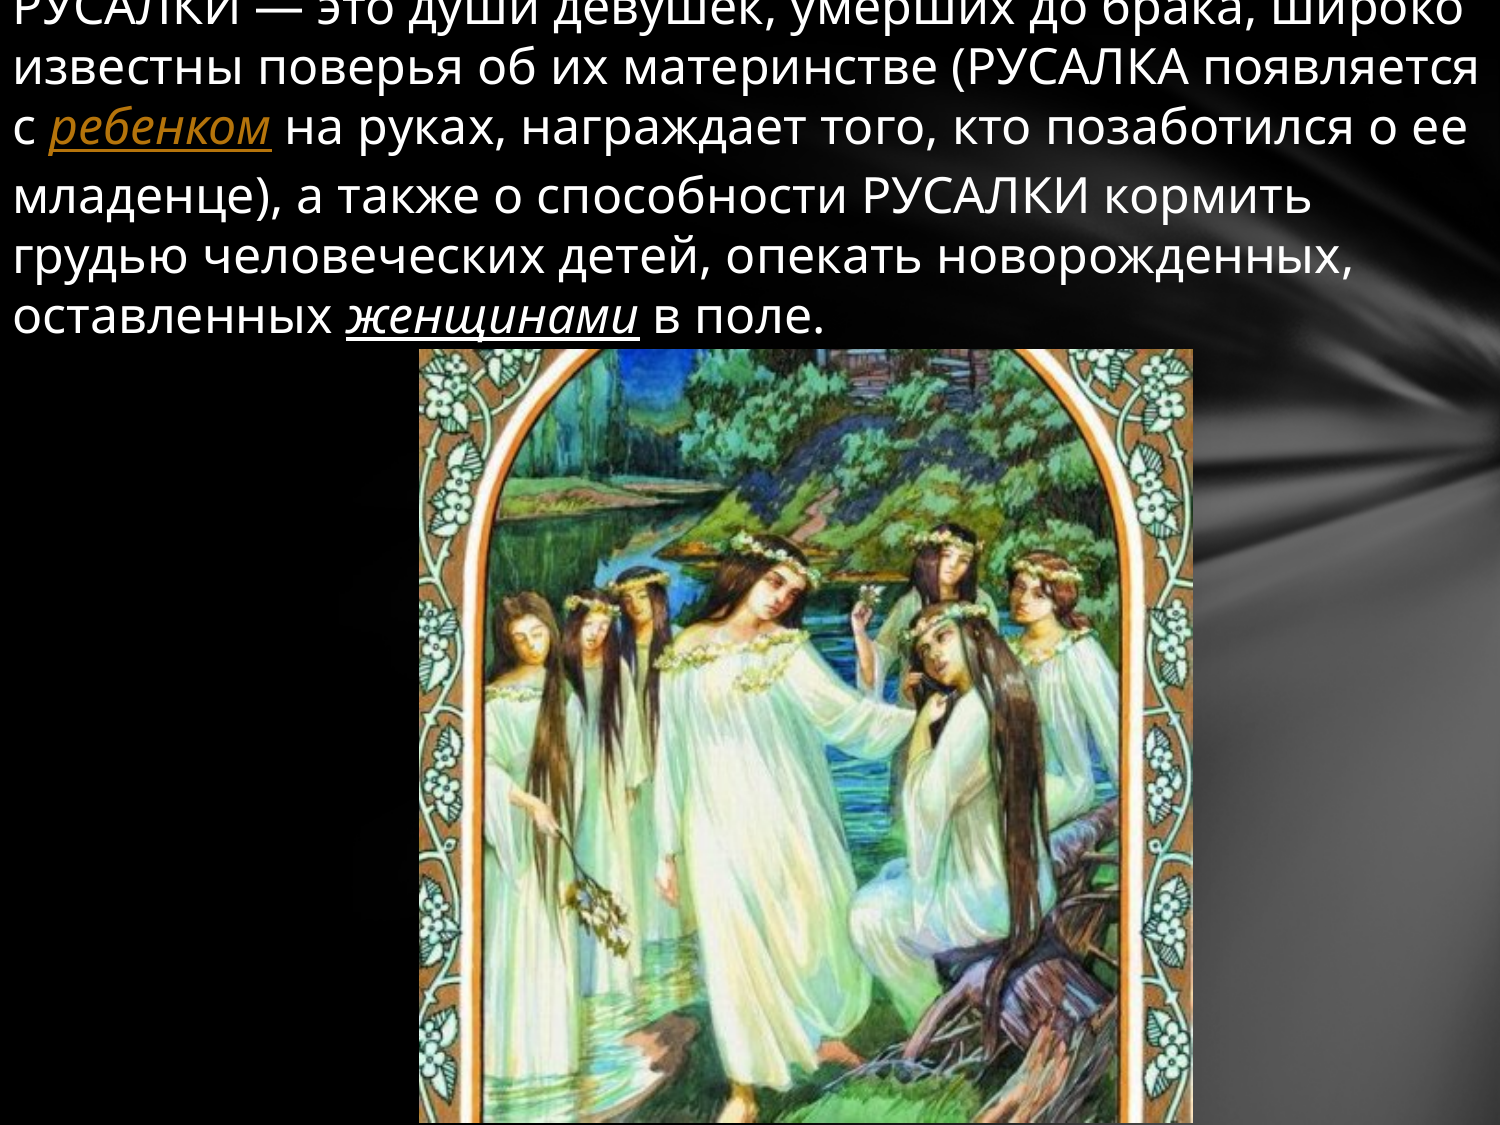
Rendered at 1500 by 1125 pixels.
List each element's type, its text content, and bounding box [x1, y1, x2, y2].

picture [418, 349, 1193, 1123]
title РУСАЛКИ — это души девушек, умерших до брака, широко известны поверья об их материнстве (РУСАЛКА появляется с ребенком на руках, награждает того, кто позаботился о ее младенце), а также о способности РУСАЛКИ кормить грудью человеческих детей, опекать новорожденных, оставленных женщинами в поле. [0, 4, 1500, 360]
